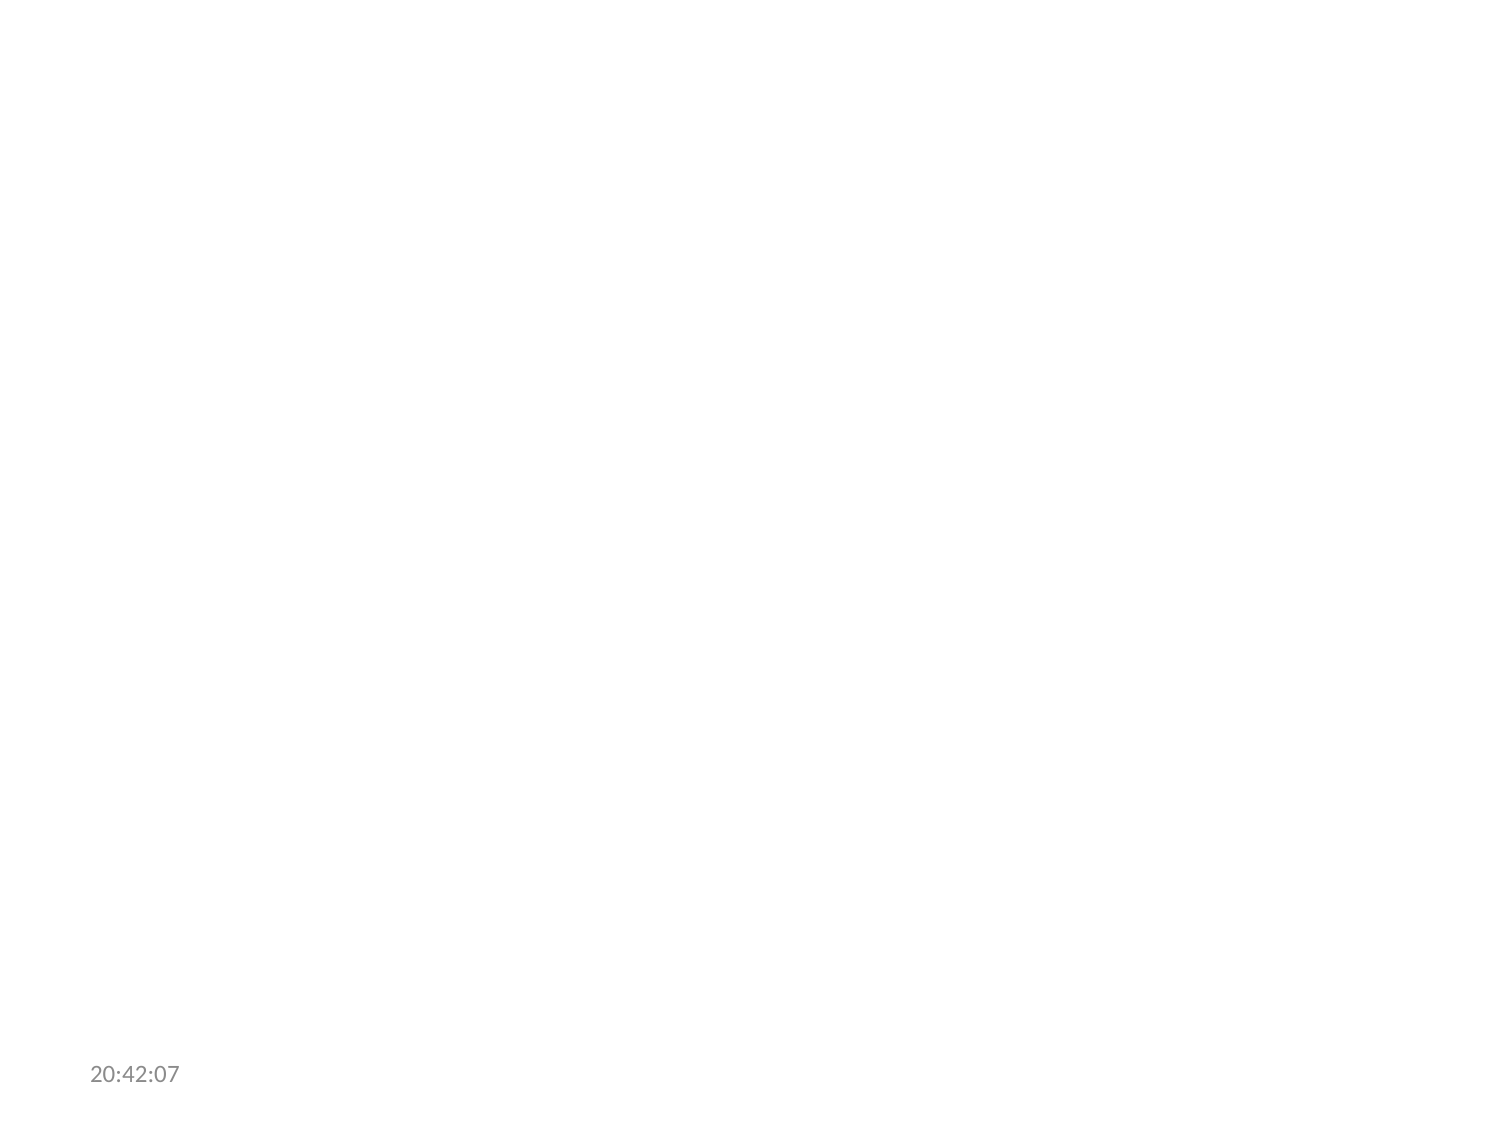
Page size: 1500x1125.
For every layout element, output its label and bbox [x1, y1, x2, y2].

slide_number [75, 1042, 425, 1103]
